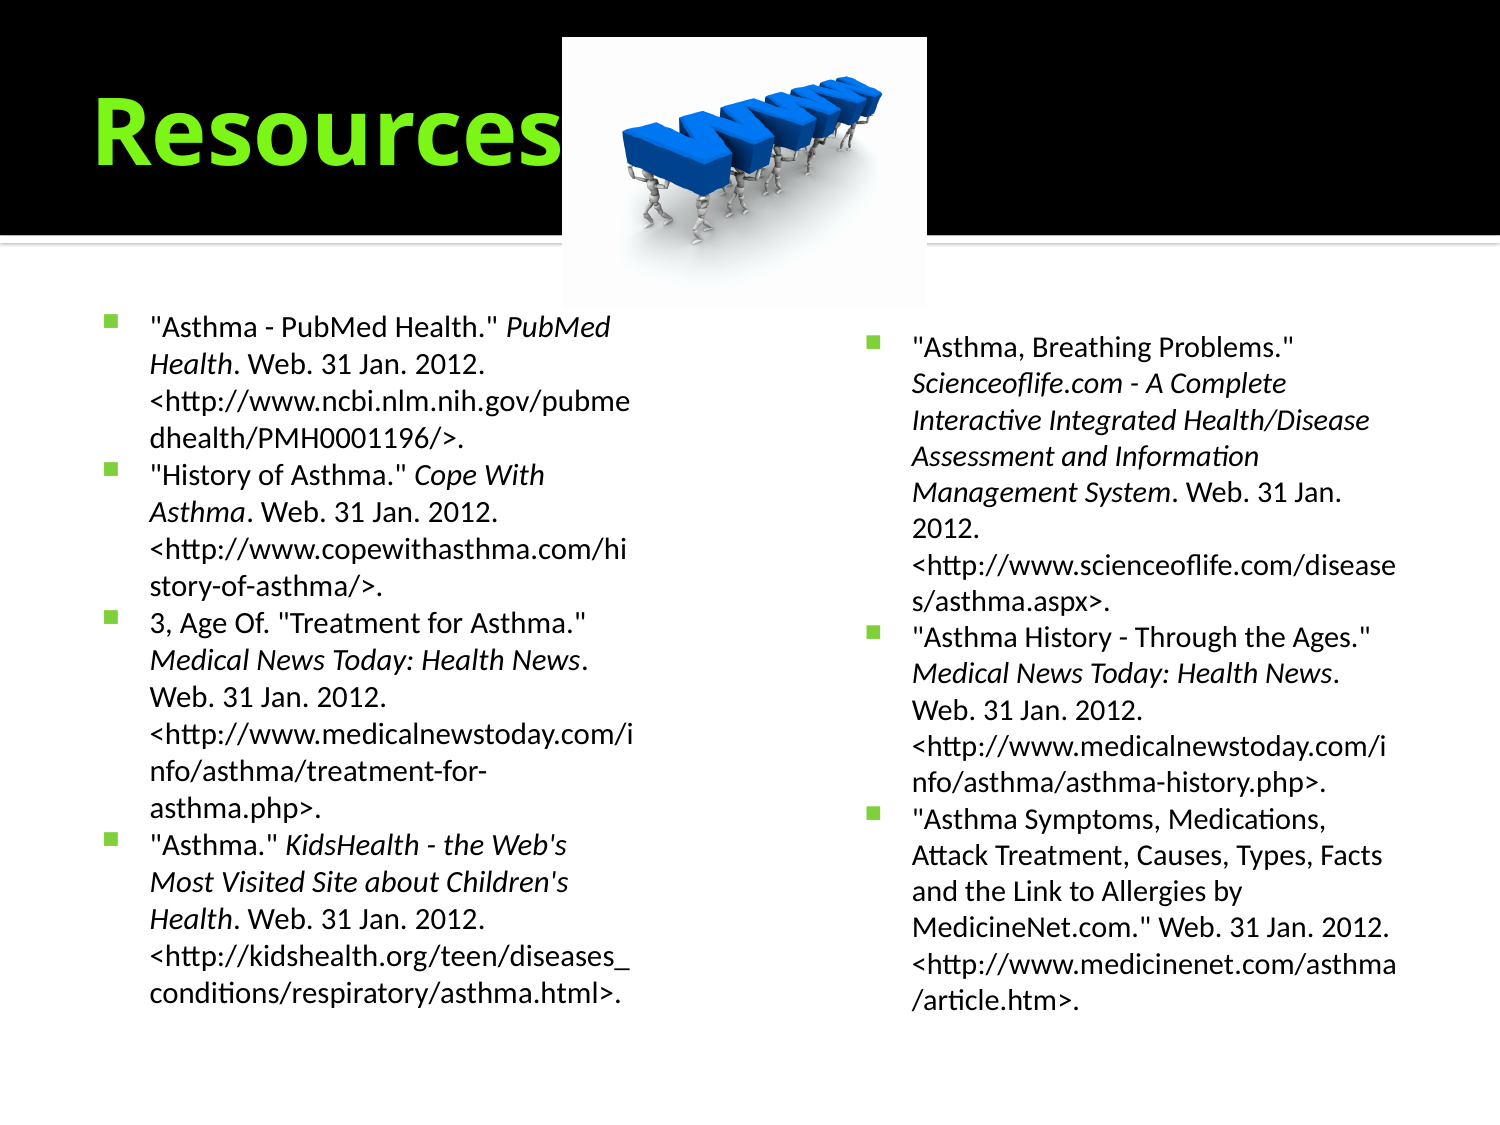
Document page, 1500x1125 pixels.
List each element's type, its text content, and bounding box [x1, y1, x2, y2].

list "Asthma - PubMed Health." PubMed Health. Web. 31 Jan. 2012. <http://www.ncbi.nlm.nih.gov/pubmedhealth/PMH0001196/>. "History of Asthma." Cope With Asthma. Web. 31 Jan. 2012. <http://www.copewithasthma.com/history-of-asthma/>. 3, Age Of. "Treatment for Asthma." Medical News Today: Health News. Web. 31 Jan. 2012. <http://www.medicalnewstoday.com/info/asthma/treatment-for-asthma.php>. "Asthma." KidsHealth - the Web's Most Visited Site about Children's Health. Web. 31 Jan. 2012. <http://kidshealth.org/teen/diseases_conditions/respiratory/asthma.html>. [75, 291, 650, 1025]
text_box "Asthma, Breathing Problems." Scienceoflife.com - A Complete Interactive Integrated Health/Disease Assessment and Information Management System. Web. 31 Jan. 2012. <http://www.scienceoflife.com/diseases/asthma.aspx>. "Asthma History - Through the Ages." Medical News Today: Health News. Web. 31 Jan. 2012. <http://www.medicalnewstoday.com/info/asthma/asthma-history.php>. "Asthma Symptoms, Medications, Attack Treatment, Causes, Types, Facts and the Link to Allergies by MedicineNet.com." Web. 31 Jan. 2012. <http://www.medicinenet.com/asthma/article.htm>. [837, 312, 1413, 1047]
title Resources [75, 25, 1425, 231]
picture [562, 37, 927, 309]
